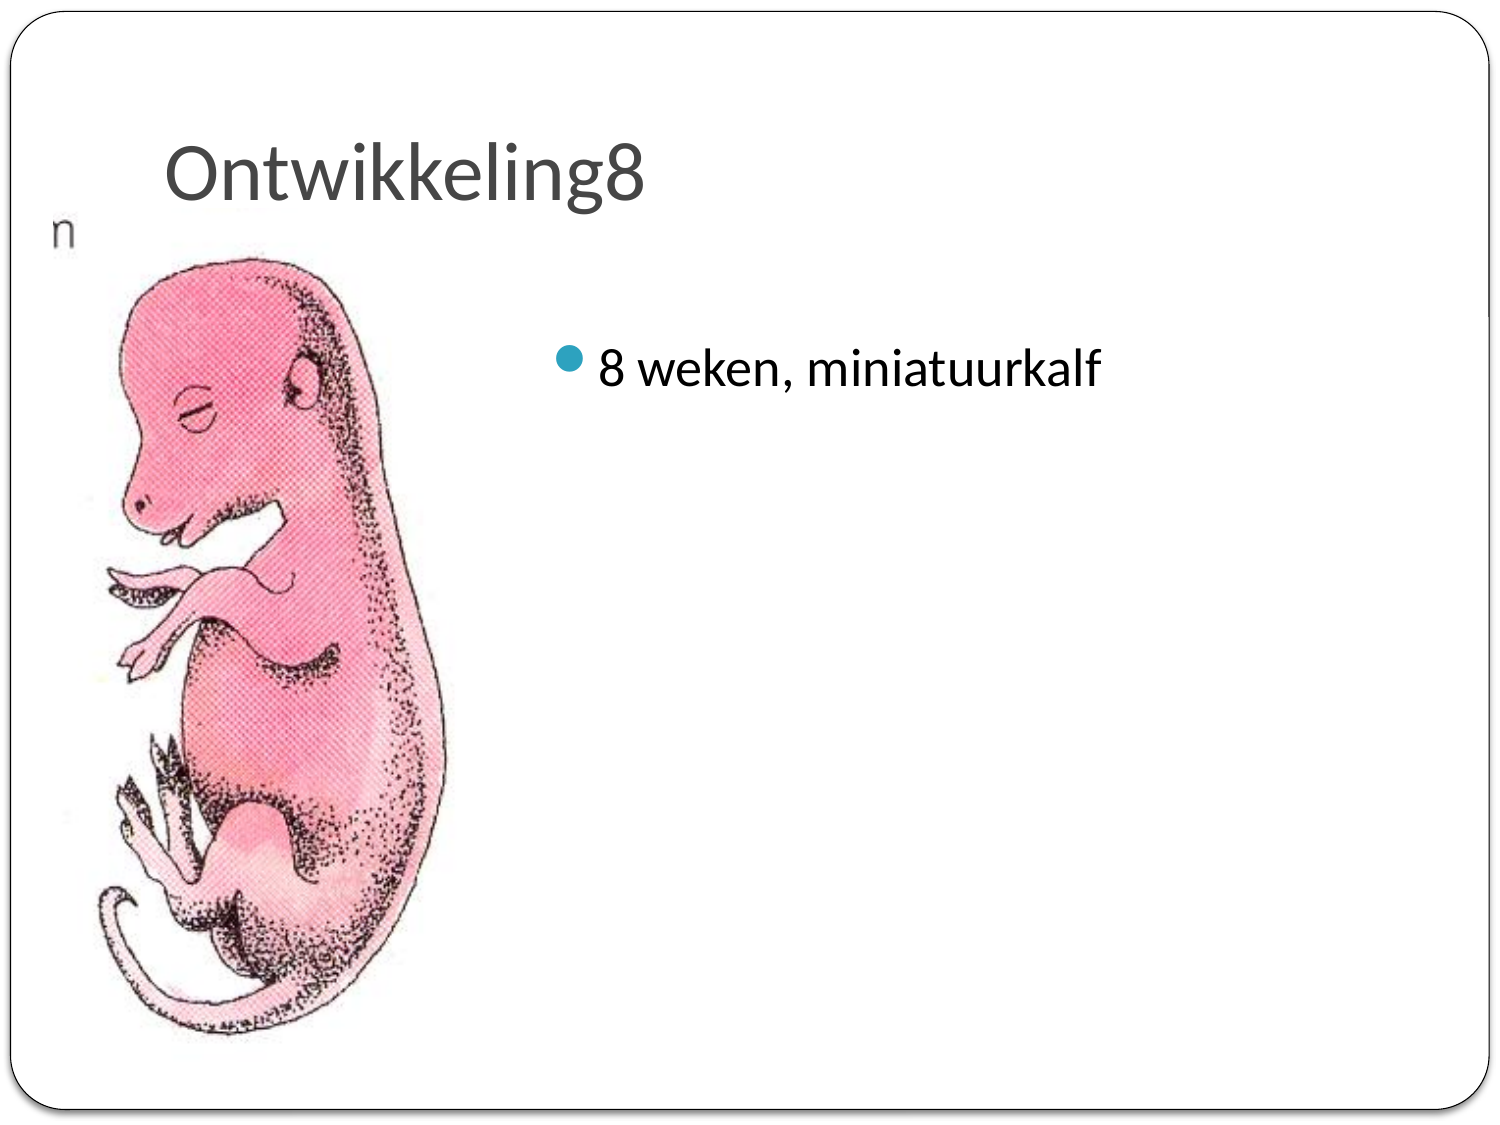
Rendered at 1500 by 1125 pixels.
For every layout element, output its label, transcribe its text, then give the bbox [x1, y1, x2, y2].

title Ontwikkeling8 [150, 45, 1425, 233]
picture [52, 207, 472, 1081]
list 8 weken, miniatuurkalf [537, 324, 1388, 1000]
